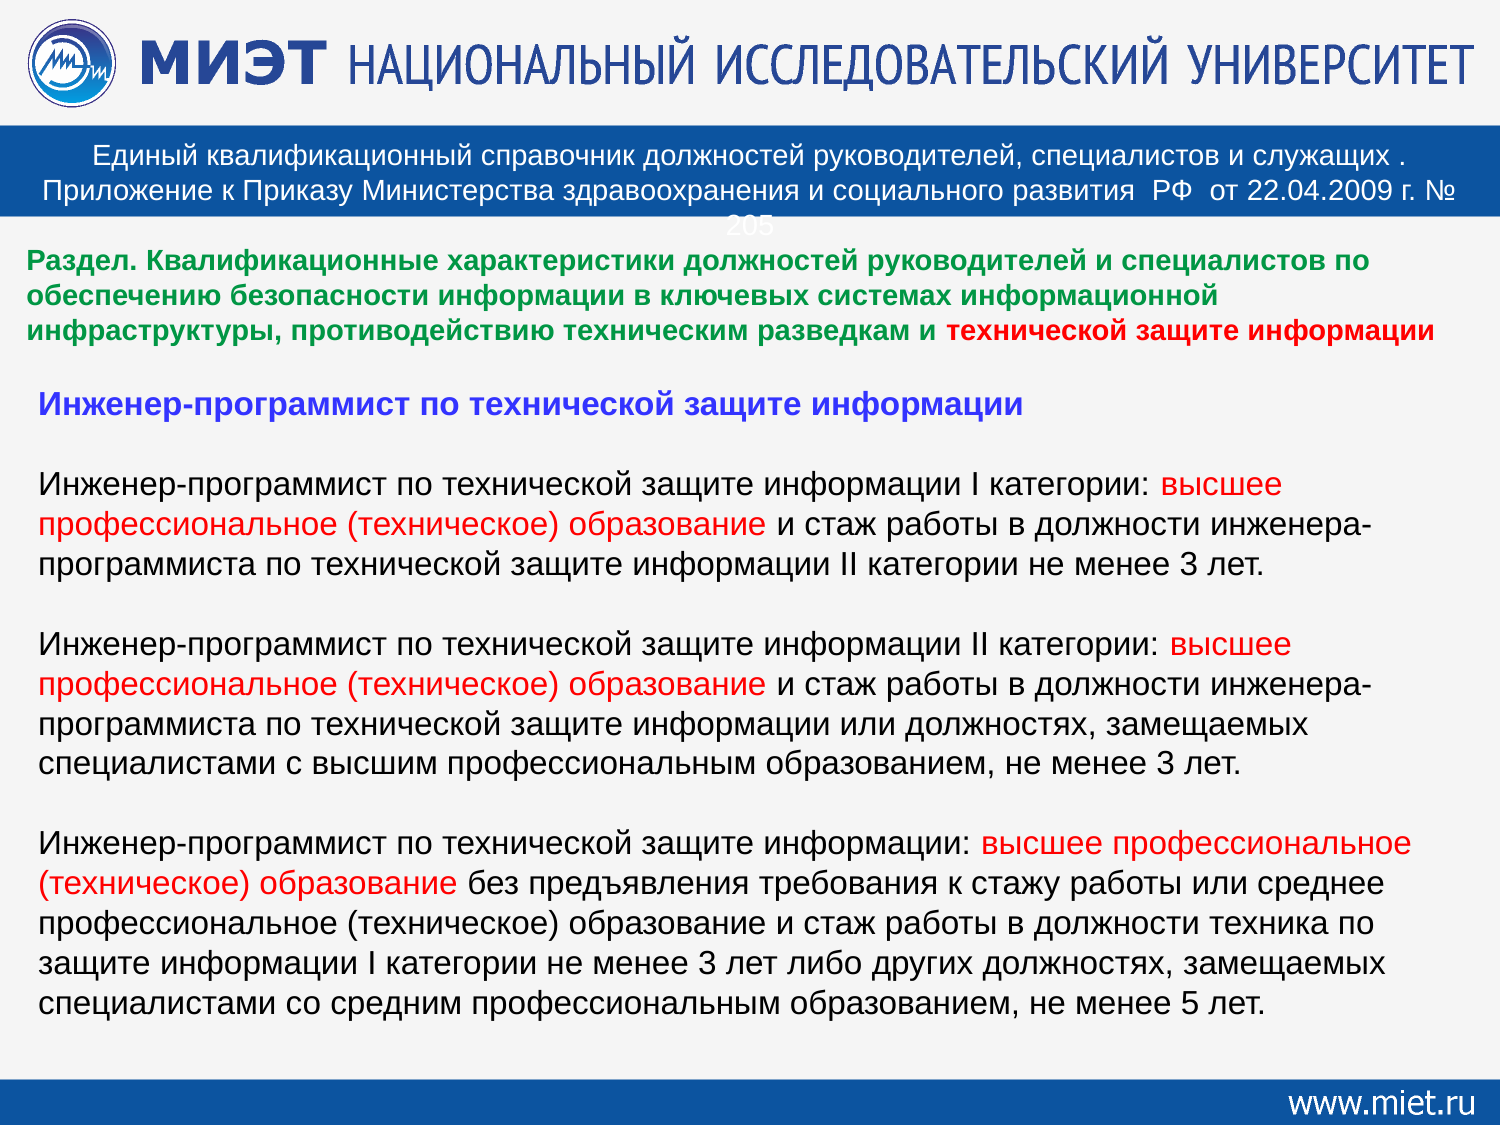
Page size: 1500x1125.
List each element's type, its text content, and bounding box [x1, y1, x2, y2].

picture [0, 0, 1500, 128]
text_box Единый квалификационный справочник должностей руководителей, специалистов и служащих . Приложение к Приказу Министерства здравоохранения и социального развития РФ от 22.04.2009 г. № 205 [0, 128, 1500, 249]
text_box Инженер-программист по технической защите информации Инженер-программист по технической защите информации I категории: высшее профессиональное (техническое) образование и стаж работы в должности инженера-программиста по технической защите информации II категории не менее 3 лет. Инженер-программист по технической защите информации II категории: высшее профессиональное (техническое) образование и стаж работы в должности инженера-программиста по технической защите информации или должностях, замещаемых специалистами с высшим профессиональным образованием, не менее 3 лет. Инженер-программист по технической защите информации: высшее профессиональное (техническое) образование без предъявления требования к стажу работы или среднее профессиональное (техническое) образование и стаж работы в должности техника по защите информации I категории не менее 3 лет либо других должностях, замещаемых специалистами со средним профессиональным образованием, не менее 5 лет. [23, 374, 1477, 1029]
picture [0, 249, 1500, 1125]
text_box Раздел. Квалификационные характеристики должностей руководителей и специалистов по обеспечению безопасности информации в ключевых системах информационной инфраструктуры, противодействию техническим разведкам и технической защите информации [11, 249, 1489, 354]
